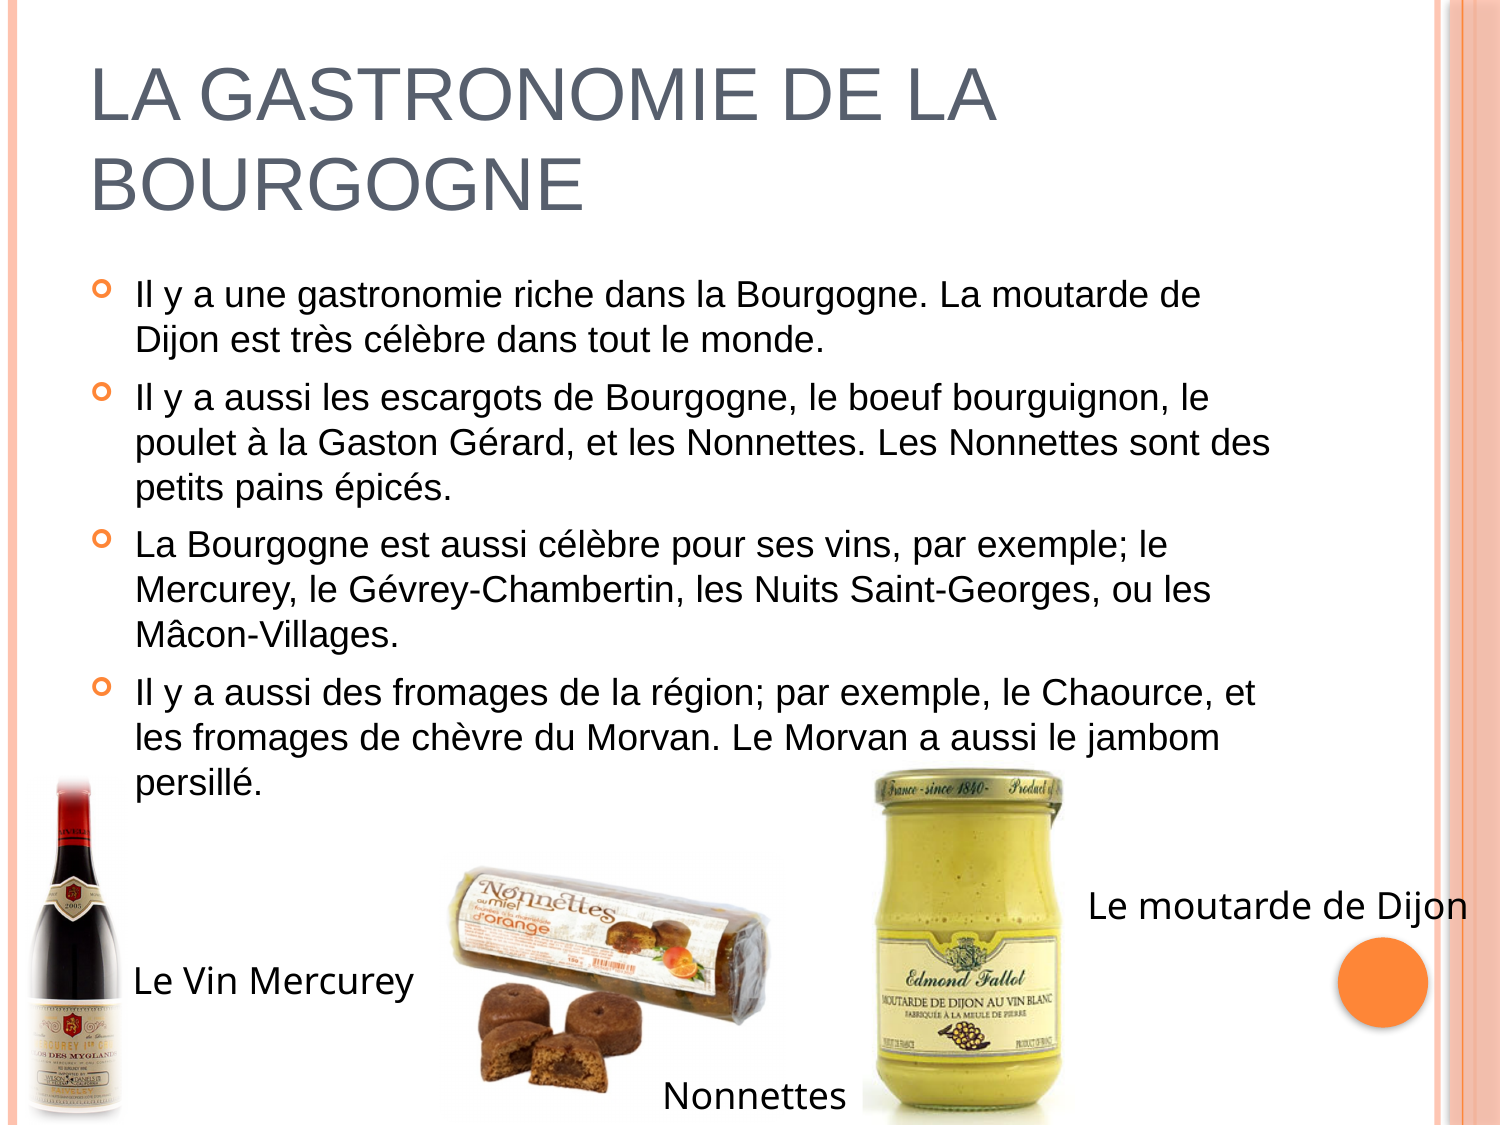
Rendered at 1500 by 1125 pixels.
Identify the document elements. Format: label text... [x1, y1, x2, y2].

list Il y a une gastronomie riche dans la Bourgogne. La moutarde de Dijon est très célèbre dans tout le monde. Il y a aussi les escargots de Bourgogne, le boeuf bourguignon, le poulet à la Gaston Gérard, et les Nonnettes. Les Nonnettes sont des petits pains épicés. La Bourgogne est aussi célèbre pour ses vins, par exemple; le Mercurey, le Gévrey-Chambertin, les Nuits Saint-Georges, ou les Mâcon-Villages. Il y a aussi des fromages de la région; par exemple, le Chaource, et les fromages de chèvre du Morvan. Le Morvan a aussi le jambom persillé. [74, 262, 1301, 1063]
text_box Le Vin Mercurey [134, 949, 430, 1010]
title La gastronomie de la Bourgogne [75, 45, 1300, 233]
picture [436, 849, 787, 1125]
text_box Nonnettes [793, 1064, 856, 1124]
picture [24, 774, 129, 1125]
text_box Le moutarde de Dijon [1082, 874, 1484, 935]
picture [861, 760, 1076, 1125]
